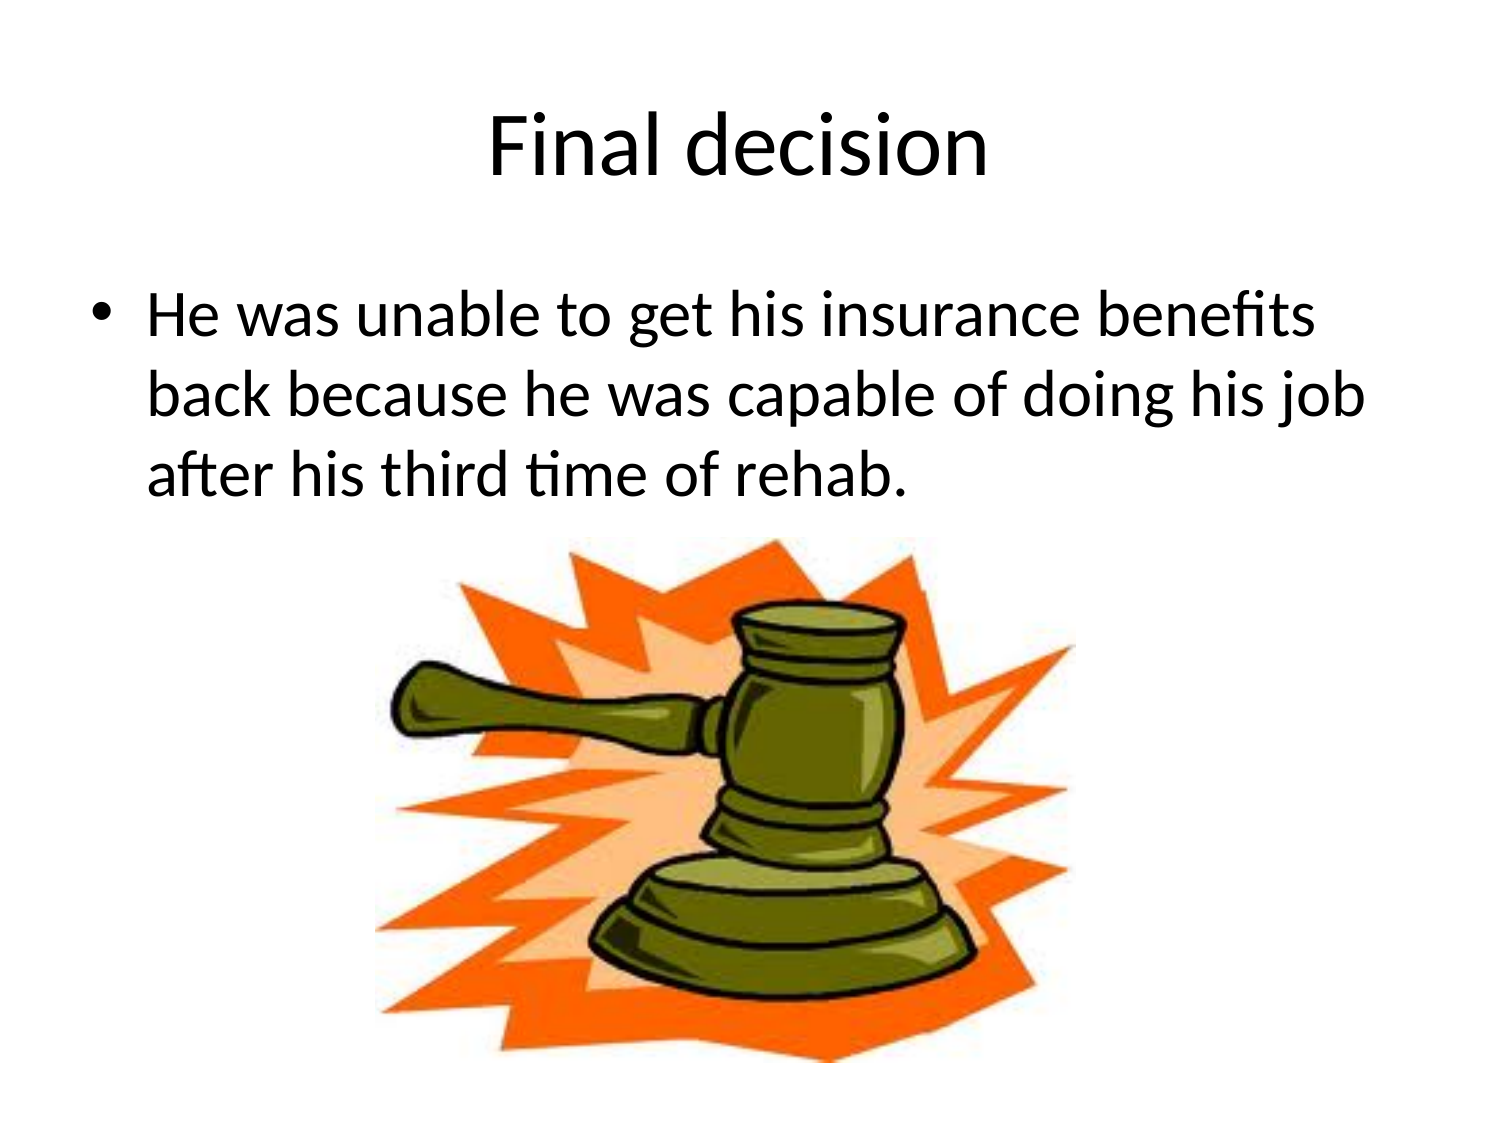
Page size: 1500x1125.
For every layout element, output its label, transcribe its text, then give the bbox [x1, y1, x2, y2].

list He was unable to get his insurance benefits back because he was capable of doing his job after his third time of rehab. [75, 262, 1425, 1005]
title Final decision [75, 45, 1425, 233]
picture [374, 537, 1077, 1063]
